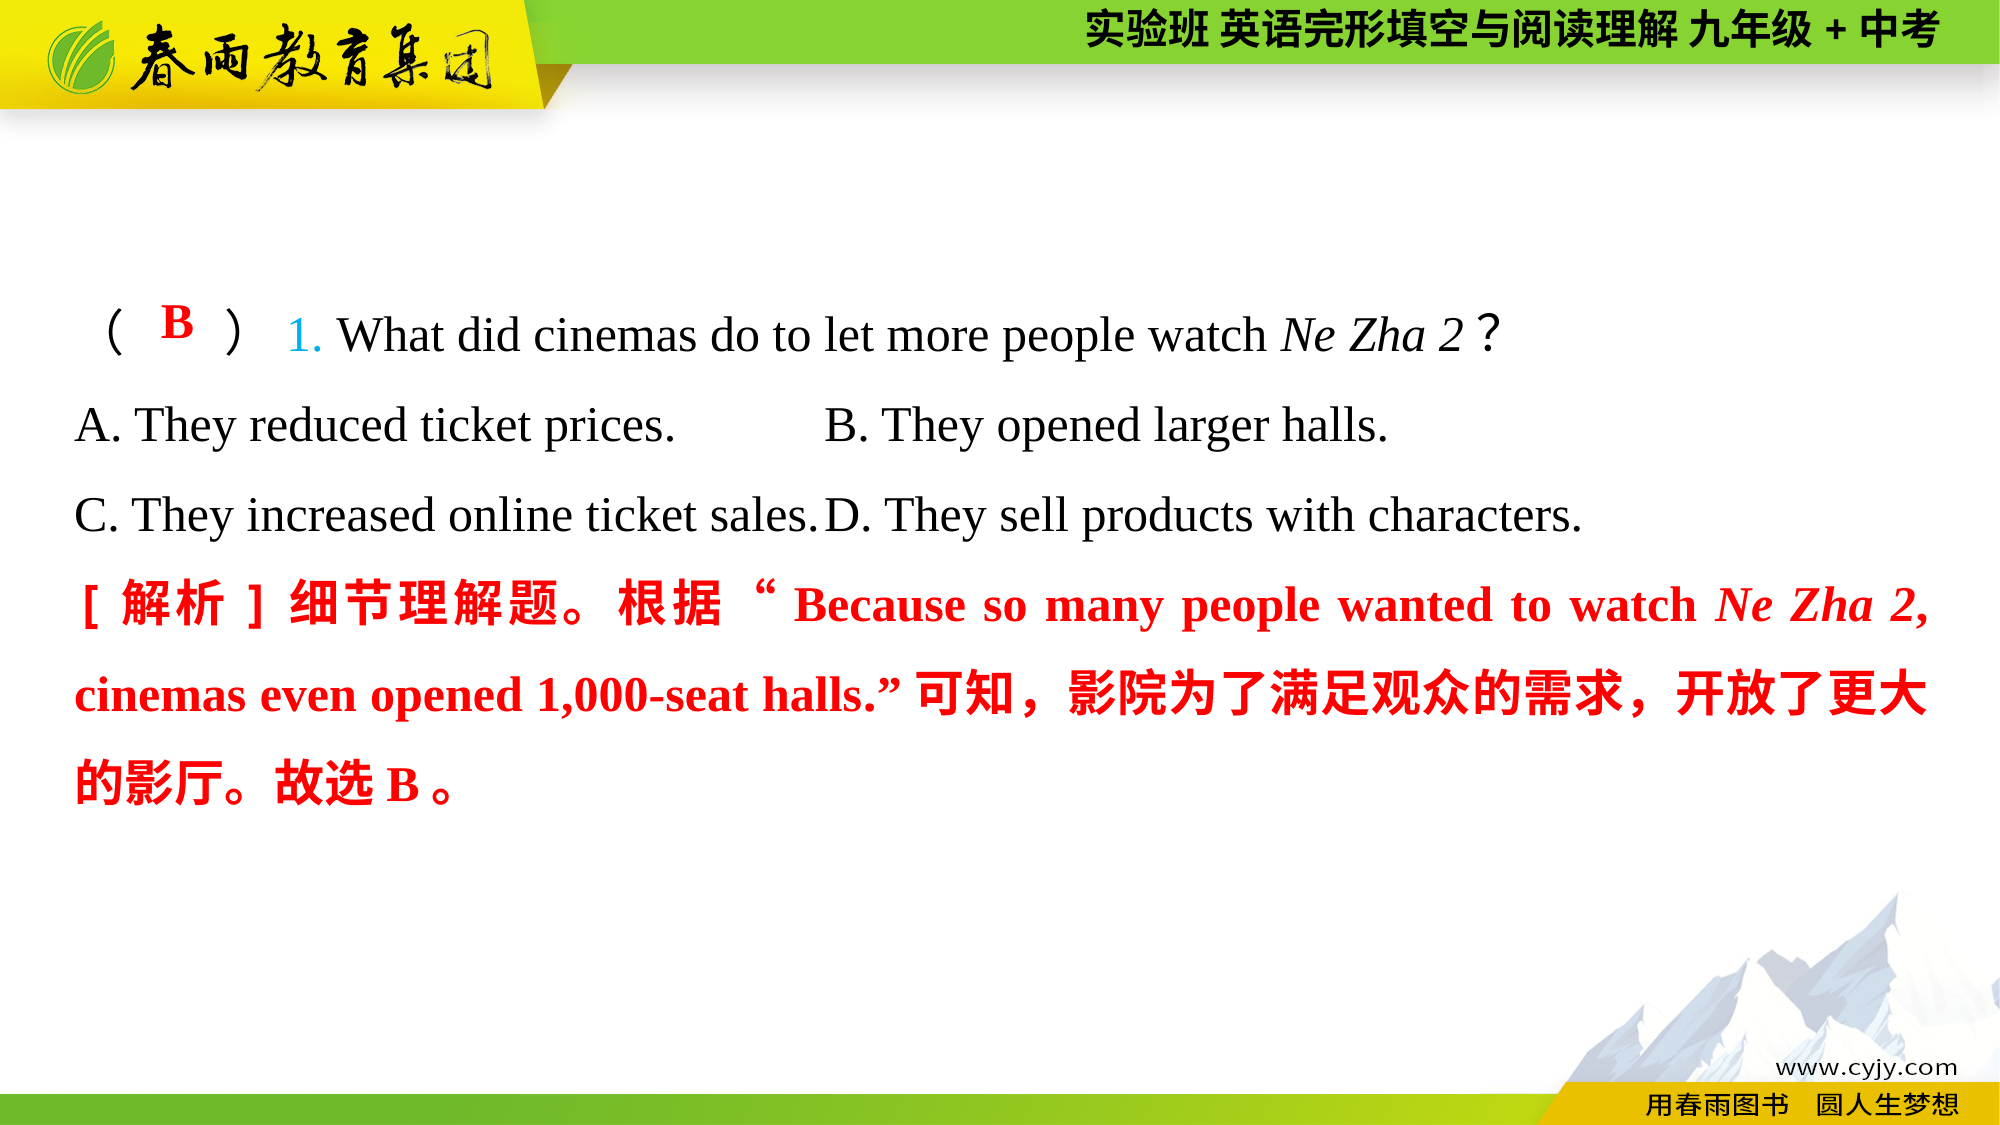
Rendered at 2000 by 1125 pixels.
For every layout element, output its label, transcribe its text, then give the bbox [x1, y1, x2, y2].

picture [0, 0, 2000, 1125]
text_box B [145, 280, 209, 356]
list （ ）1. What did cinemas do to let more people watch Ne Zha 2？ A. They reduced ticket prices. B. They opened larger halls. C. They increased online ticket sales. D. They sell products with characters. [59, 264, 1944, 534]
text_box [解析]细节理解题。根据“Because so many people wanted to watch Ne Zha 2, cinemas even opened 1,000-seat halls.”可知，影院为了满足观众的需求，开放了更大的影厅。故选B。 [59, 534, 1944, 820]
